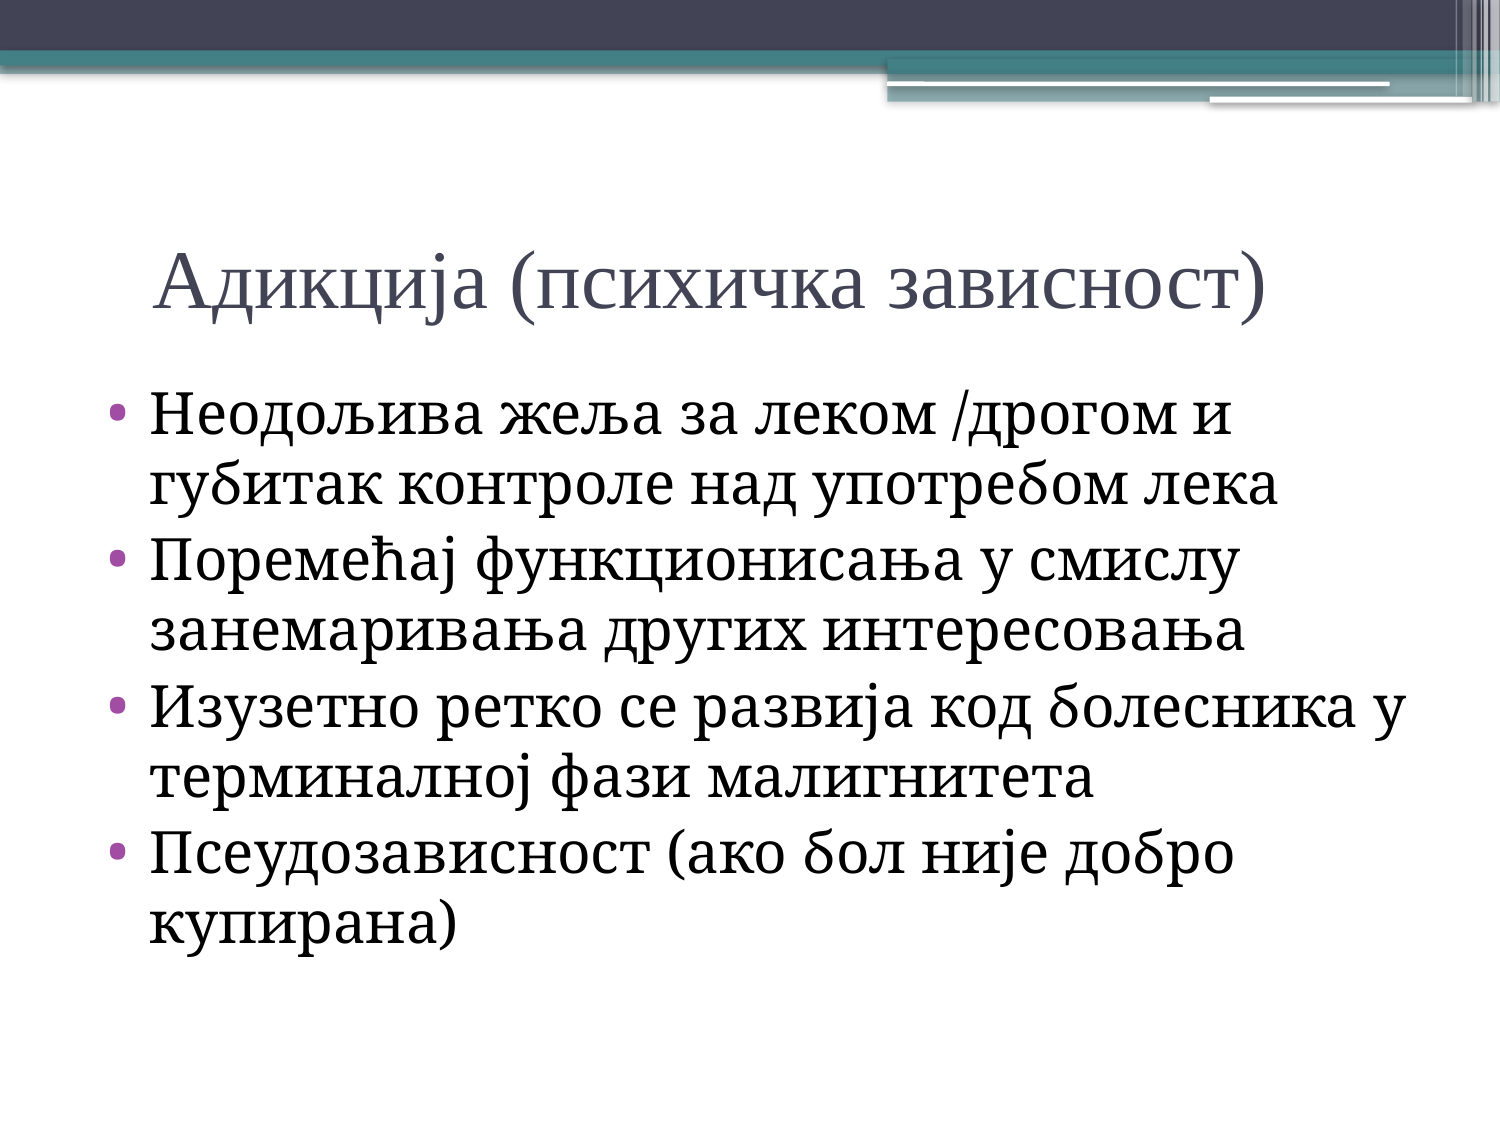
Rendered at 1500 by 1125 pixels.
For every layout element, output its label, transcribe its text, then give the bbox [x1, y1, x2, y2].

title Адикција (психичка зависност) [137, 187, 1488, 363]
list Неодољива жеља за леком /дрогом и губитак контроле над употребом лека Поремећај функционисања у смислу занемаривања других интересовања Изузетно ретко се развија код болесника у терминалној фази малигнитета Псеудозависност (ако бол није добро купирана) [75, 368, 1425, 1079]
